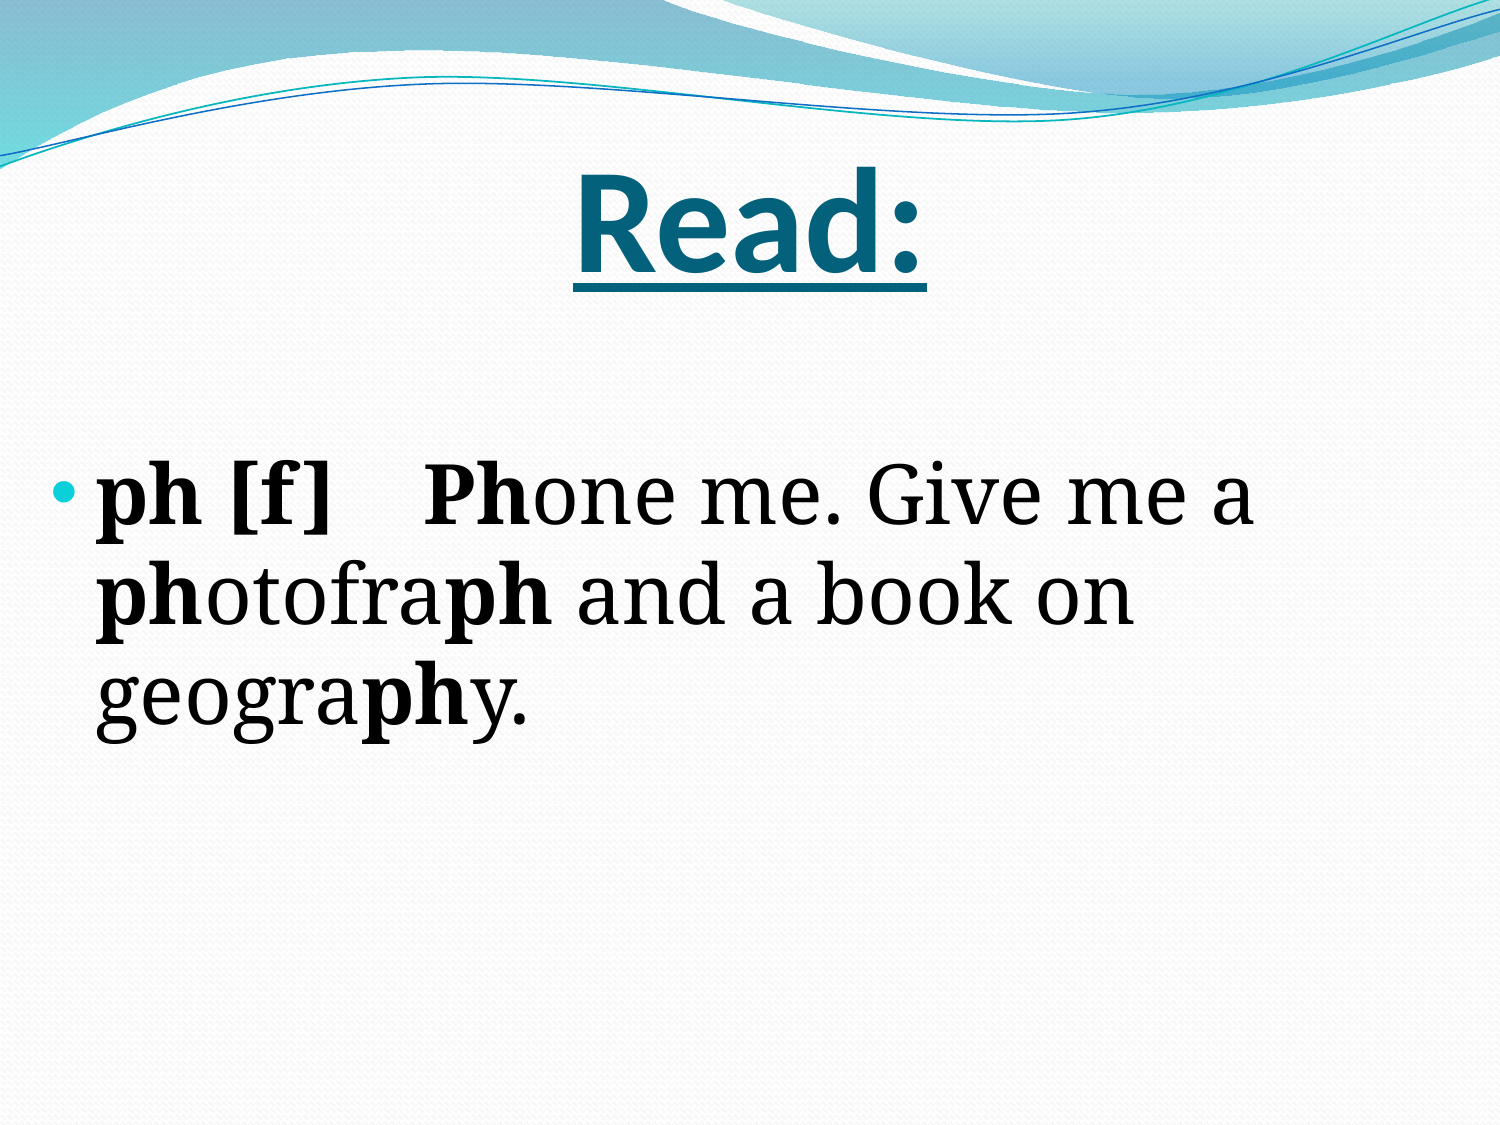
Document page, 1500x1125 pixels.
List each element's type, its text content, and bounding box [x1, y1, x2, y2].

list ph [f] Phone me. Give me a photofraph and a book on geography. [35, 317, 1477, 1038]
title Read: [75, 115, 1425, 303]
